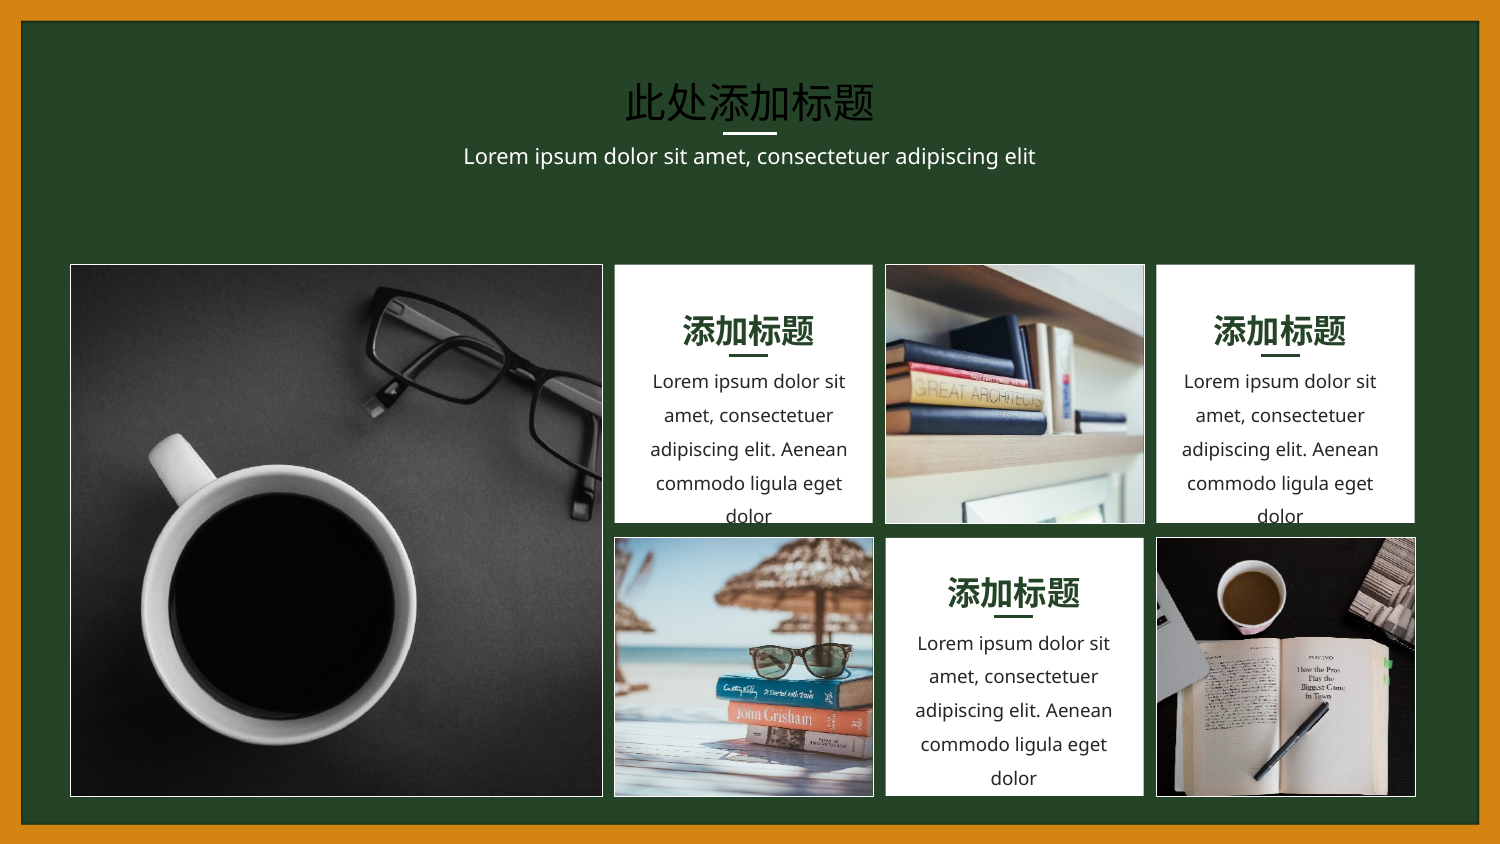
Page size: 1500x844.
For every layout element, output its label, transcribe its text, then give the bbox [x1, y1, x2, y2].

text_box Lorem ipsum dolor sit amet, consectetuer adipiscing elit. Aenean commodo ligula eget dolor [891, 612, 1137, 797]
text_box Lorem ipsum dolor sit amet, consectetuer adipiscing elit. Aenean commodo ligula eget dolor [1157, 351, 1403, 535]
text_box 此处添加标题 [609, 69, 891, 135]
text_box 添加标题 [932, 564, 1096, 612]
text_box 添加标题 [1198, 303, 1362, 351]
text_box Lorem ipsum dolor sit amet, consectetuer adipiscing elit. Aenean commodo ligula eget dolor [626, 351, 872, 535]
picture [0, 0, 1500, 844]
text_box 添加标题 [667, 303, 831, 351]
text_box Lorem ipsum dolor sit amet, consectetuer adipiscing elit [448, 135, 1052, 177]
